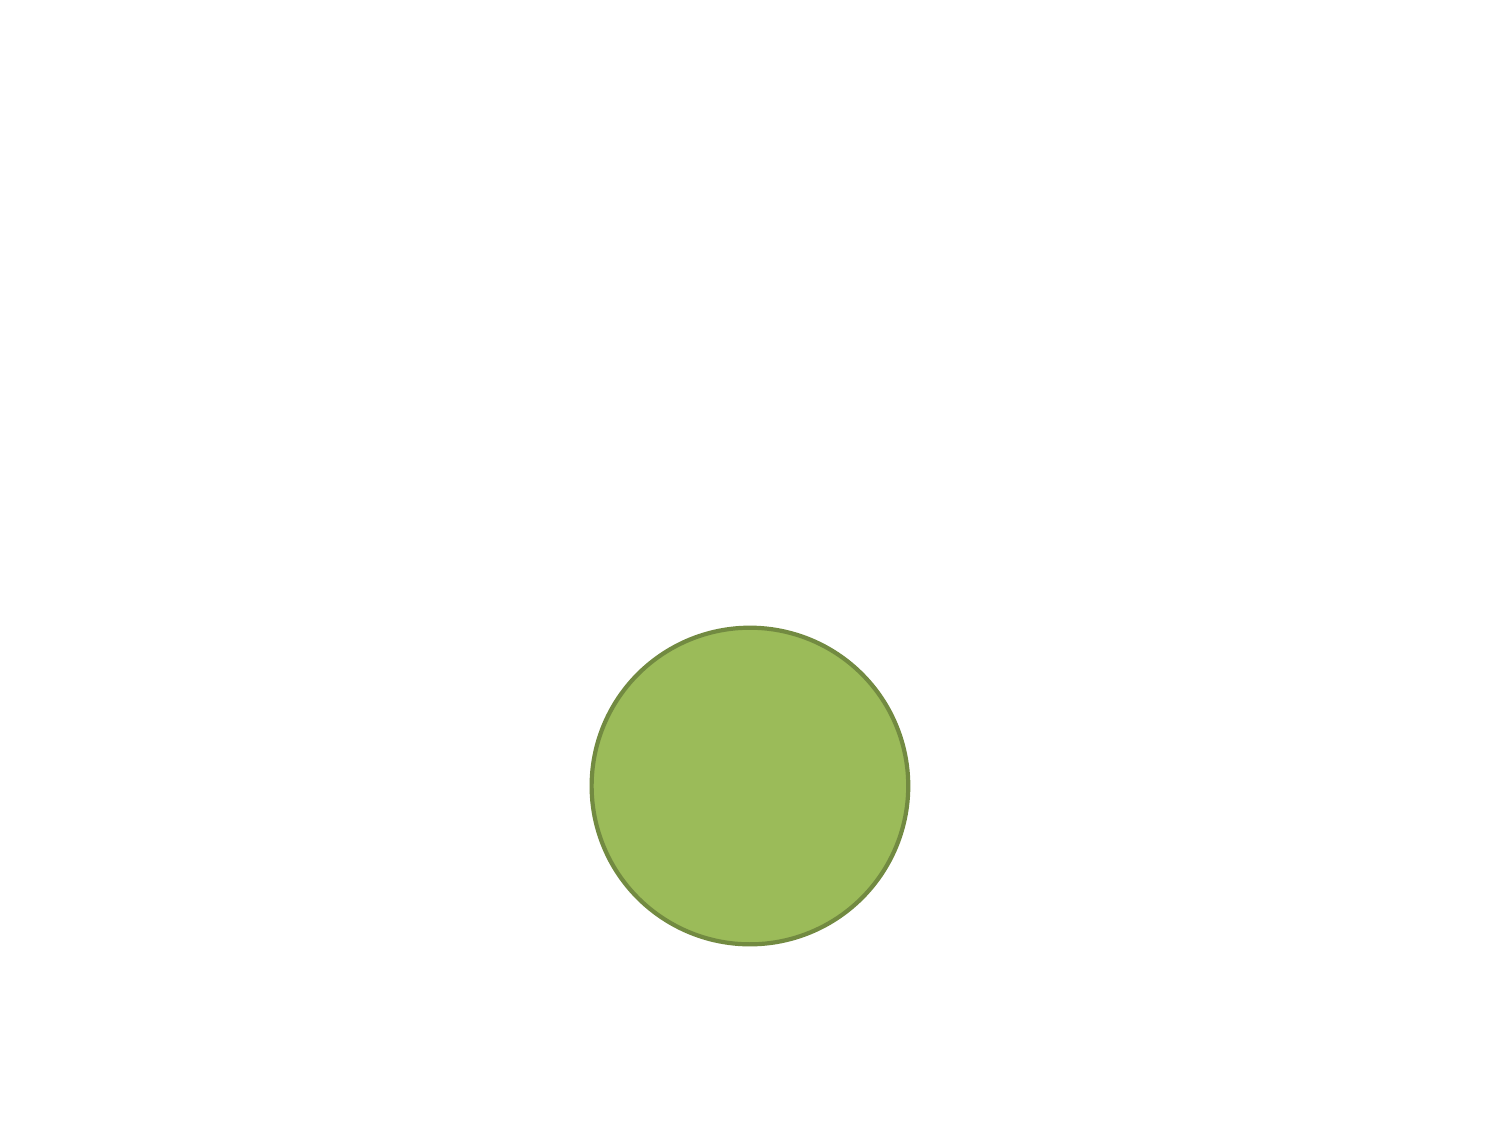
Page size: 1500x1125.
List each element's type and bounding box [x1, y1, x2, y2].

text_box [589, 625, 911, 947]
